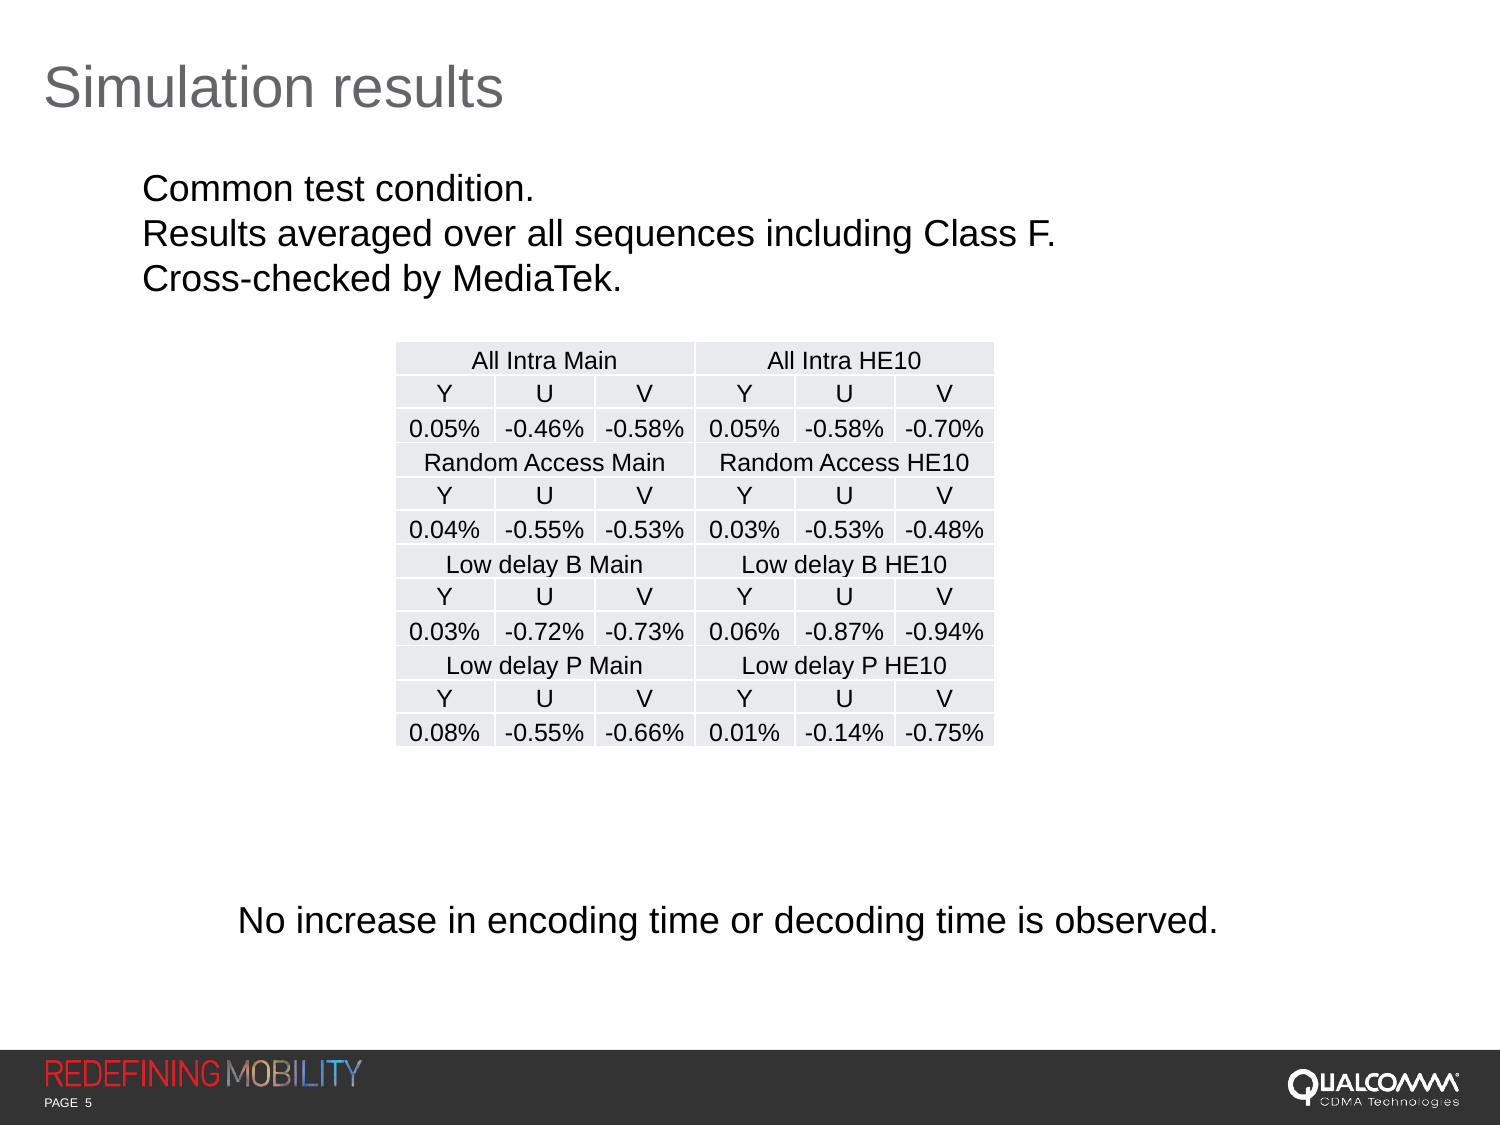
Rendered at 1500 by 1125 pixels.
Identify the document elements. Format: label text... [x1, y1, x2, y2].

table_cell -0.75% [896, 714, 994, 746]
table_cell V [896, 376, 994, 407]
table_cell V [596, 579, 694, 610]
picture [1278, 1058, 1478, 1114]
table_cell Random Access Main [396, 443, 694, 476]
table_cell U [496, 376, 594, 407]
text_box No increase in encoding time or decoding time is observed. [222, 889, 1235, 949]
table_cell Y [396, 376, 494, 407]
table_header All Intra Main [396, 342, 694, 374]
table_cell -0.94% [896, 612, 994, 645]
picture [30, 1048, 372, 1099]
table_cell -0.87% [796, 612, 894, 645]
table_cell Y [696, 478, 794, 509]
table_cell V [896, 478, 994, 509]
table_cell V [596, 376, 694, 407]
table_cell U [796, 376, 894, 407]
table_cell -0.73% [596, 612, 694, 645]
table_cell -0.14% [796, 714, 894, 746]
table_cell V [896, 681, 994, 712]
table_cell 0.03% [696, 511, 794, 543]
table_cell -0.53% [596, 511, 694, 543]
table_cell Y [696, 579, 794, 610]
table_cell -0.70% [896, 409, 994, 442]
table_cell V [596, 681, 694, 712]
table_cell Low delay P HE10 [696, 646, 994, 679]
table_cell Low delay B Main [396, 545, 694, 577]
table_cell 0.03% [396, 612, 494, 645]
table_cell Y [696, 681, 794, 712]
table_cell -0.55% [496, 511, 594, 543]
table_cell -0.58% [596, 409, 694, 442]
table_cell -0.66% [596, 714, 694, 746]
table_cell 0.05% [396, 409, 494, 442]
title Simulation results [28, 44, 1462, 138]
table_cell V [896, 579, 994, 610]
table_cell U [496, 681, 594, 712]
table_cell -0.72% [496, 612, 594, 645]
table_cell -0.55% [496, 714, 594, 746]
table_cell V [596, 478, 694, 509]
table_cell Y [696, 376, 794, 407]
table_cell -0.58% [796, 409, 894, 442]
table_cell Y [396, 579, 494, 610]
table_cell -0.46% [496, 409, 594, 442]
table_cell U [496, 579, 594, 610]
table_cell Low delay B HE10 [696, 545, 994, 577]
table_cell Random Access HE10 [696, 443, 994, 476]
table_cell 0.06% [696, 612, 794, 645]
table_cell U [796, 681, 894, 712]
table_cell U [796, 579, 894, 610]
table_cell 0.08% [396, 714, 494, 746]
text_box Common test condition. Results averaged over all sequences including Class F. Cross-checked by MediaTek. [127, 157, 1072, 307]
table_cell 0.01% [696, 714, 794, 746]
table_cell -0.53% [796, 511, 894, 543]
table_cell 0.04% [396, 511, 494, 543]
table_cell Low delay P Main [396, 646, 694, 679]
table_cell -0.48% [896, 511, 994, 543]
table_header All Intra HE10 [696, 342, 994, 374]
table_cell Y [396, 478, 494, 509]
table_cell 0.05% [696, 409, 794, 442]
table_cell U [496, 478, 594, 509]
table_cell Y [396, 681, 494, 712]
table_cell U [796, 478, 894, 509]
